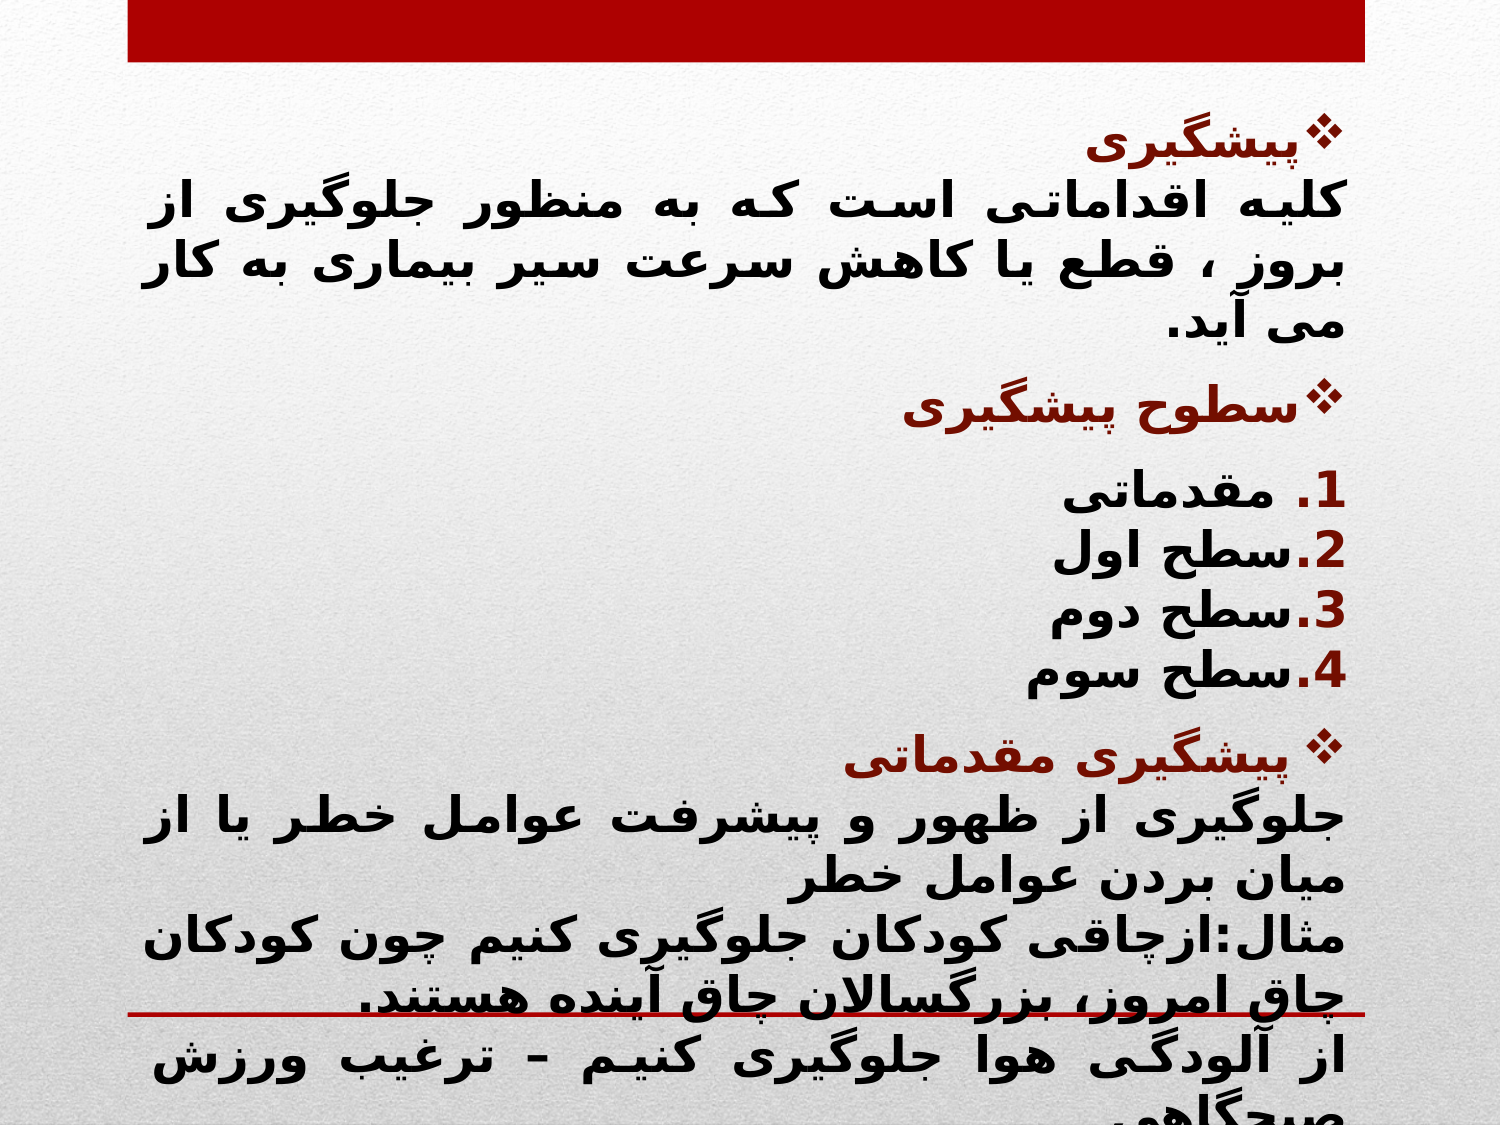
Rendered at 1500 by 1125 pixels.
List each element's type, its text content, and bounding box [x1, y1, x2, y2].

text_box پیشگیری کلیه اقداماتی است که به منظور جلوگیری از بروز ، قطع یا کاهش سرعت سیر بیماری به کار می آید. سطوح پیشگیری 1. مقدماتی 2.سطح اول 3.سطح دوم 4.سطح سوم پیشگیری مقدماتی جلوگیری از ظهور و پیشرفت عوامل خطر یا از میان بردن عوامل خطر مثال:ازچاقی کودکان جلوگیری کنیم چون کودکان چاق امروز، بزرگسالان چاق آینده هستند. از آلودگی هوا جلوگیری کنیم – ترغیب ورزش صبحگاهی [125, 99, 1363, 1125]
